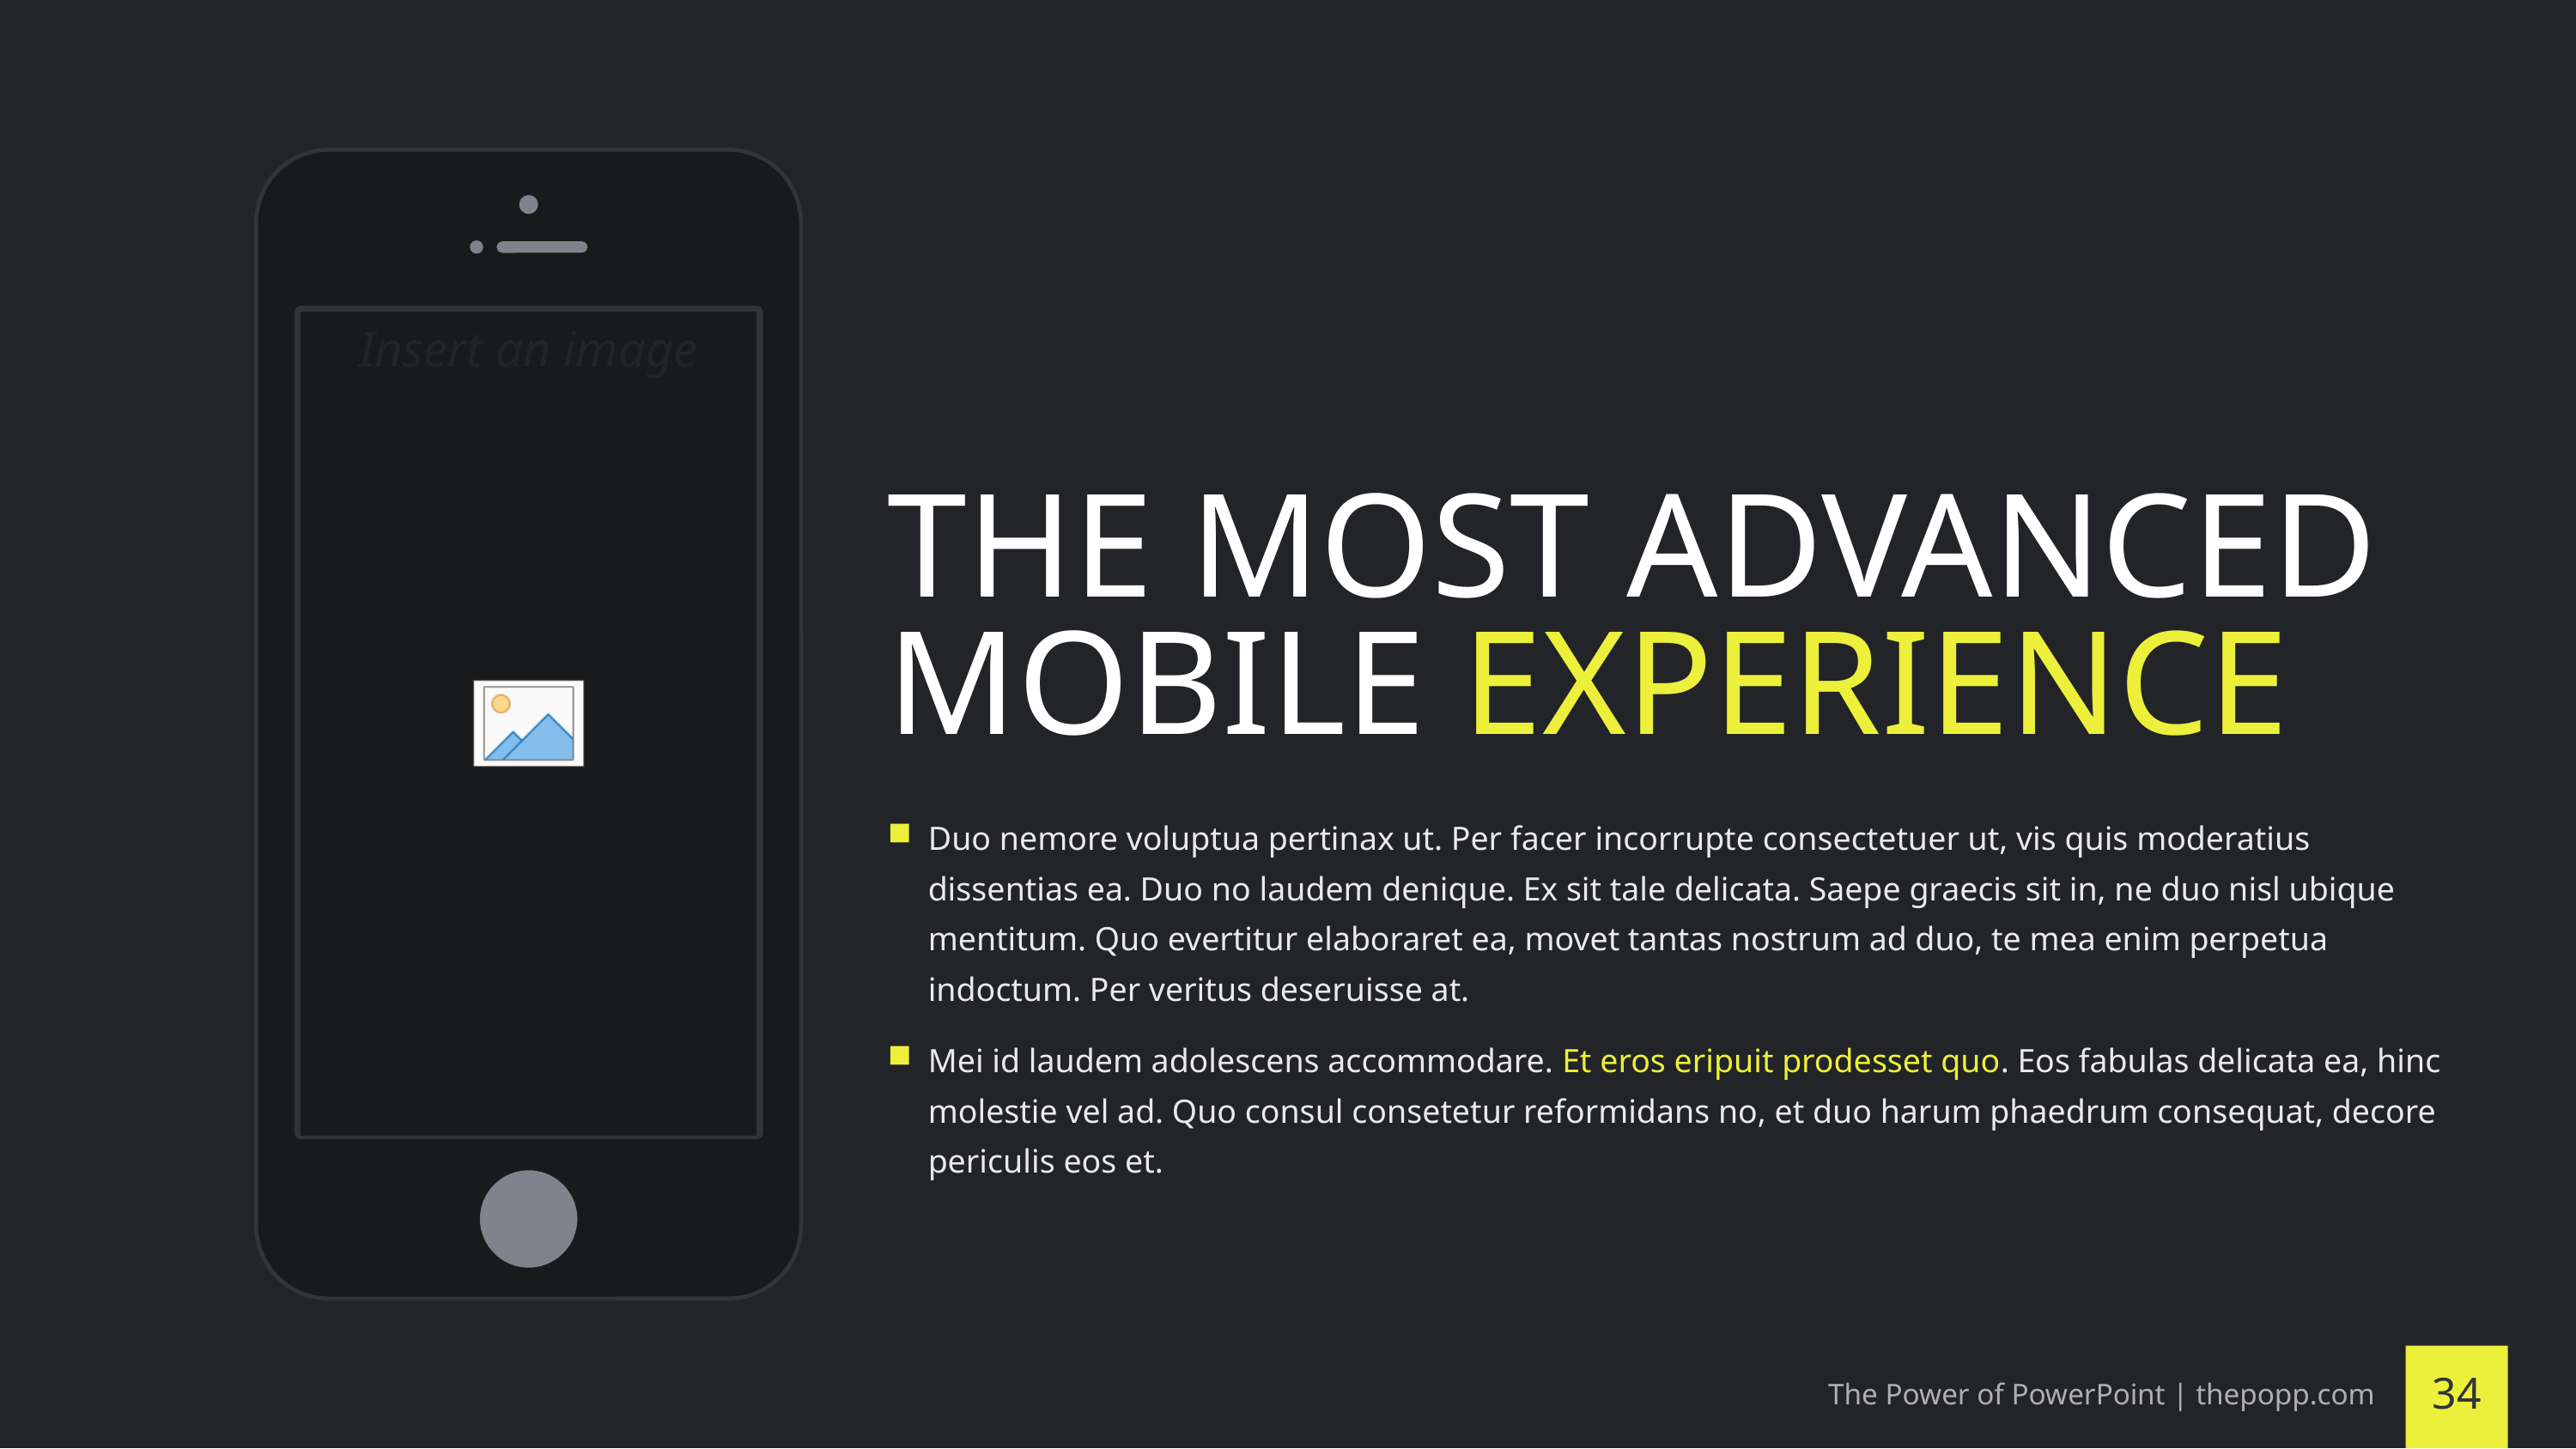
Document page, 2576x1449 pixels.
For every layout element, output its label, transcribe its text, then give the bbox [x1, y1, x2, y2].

slide_number 34 [2404, 1356, 2509, 1434]
picture [301, 312, 757, 1137]
list Duo nemore voluptua pertinax ut. Per facer incorrupte consectetuer ut, vis quis moderatius dissentias ea. Duo no laudem denique. Ex sit tale delicata. Saepe graecis sit in, ne duo nisl ubique mentitum. Quo evertitur elaboraret ea, movet tantas nostrum ad duo, te mea enim perpetua indoctum. Per veritus deseruisse at. Mei id laudem adolescens accommodare. Et eros eripuit prodesset quo. Eos fabulas delicata ea, hinc molestie vel ad. Quo consul consetetur reformidans no, et duo harum phaedrum consequat, decore periculis eos et. [874, 800, 2462, 1268]
footer The Power of PowerPoint | thepopp.com [1519, 1356, 2389, 1434]
title THE MOST ADVANCED MOBILE EXPERIENCE [874, 252, 2462, 769]
